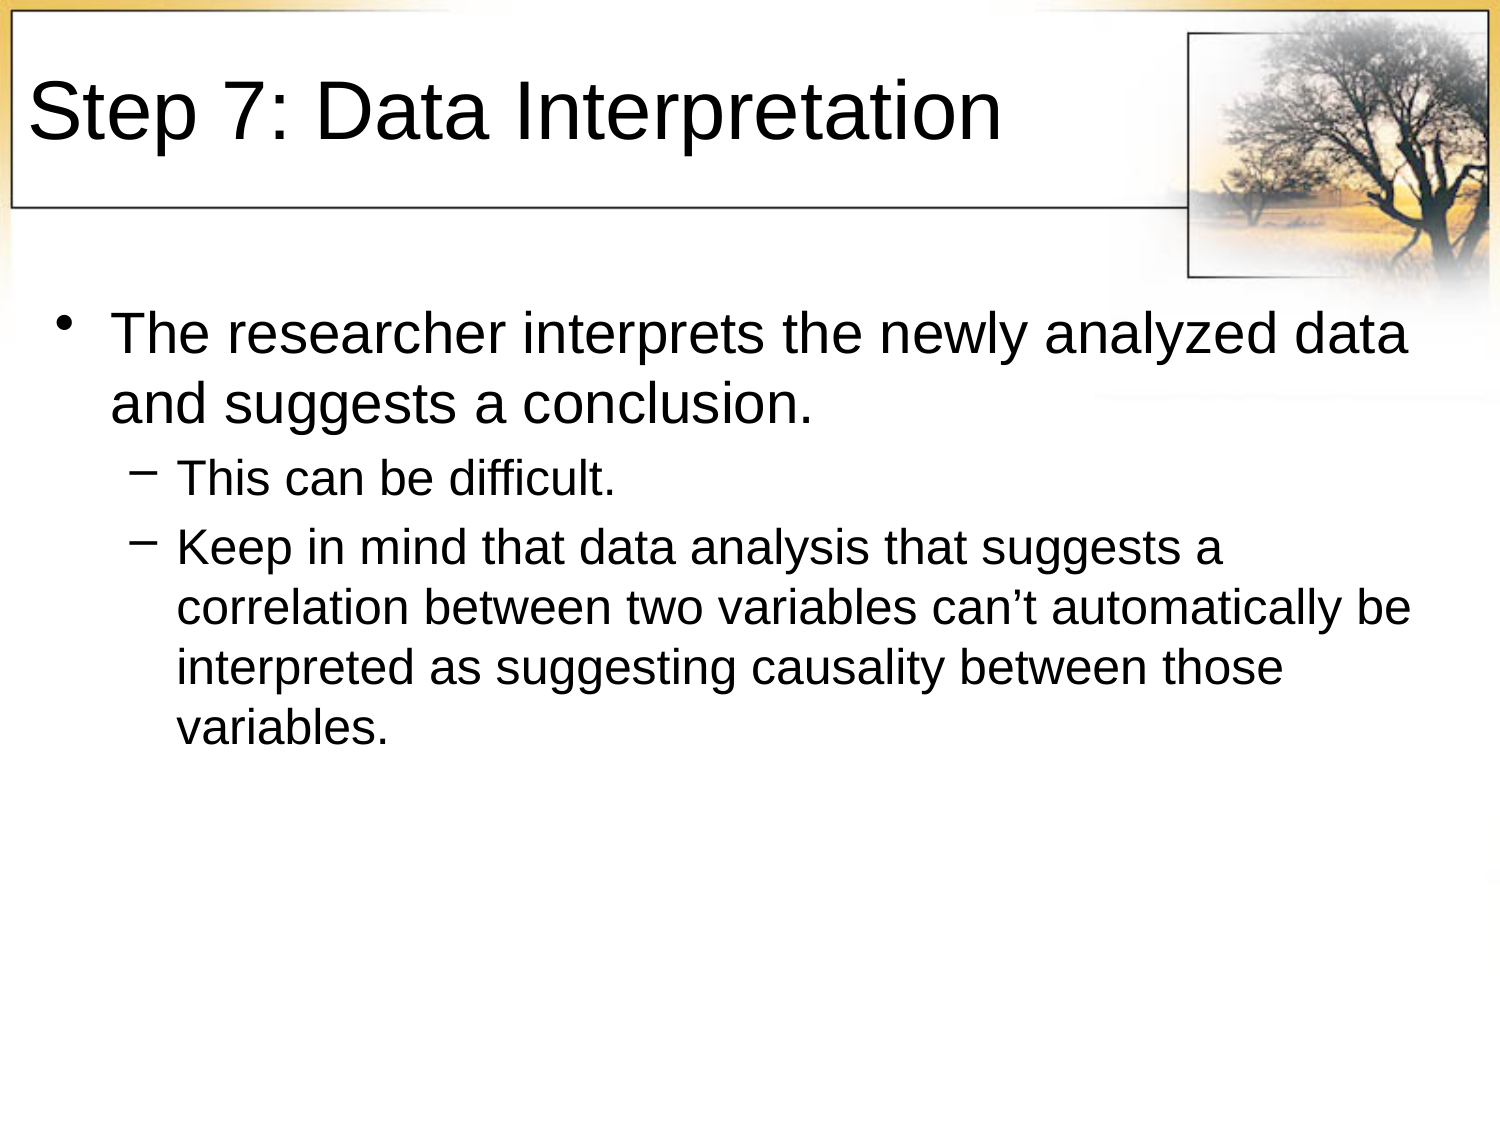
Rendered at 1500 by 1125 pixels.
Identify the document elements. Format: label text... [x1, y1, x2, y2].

list The researcher interprets the newly analyzed data and suggests a conclusion. This can be difficult. Keep in mind that data analysis that suggests a correlation between two variables can’t automatically be interpreted as suggesting causality between those variables. [39, 287, 1453, 1001]
title Step 7: Data Interpretation [12, 12, 1188, 201]
picture [0, 0, 1500, 1125]
